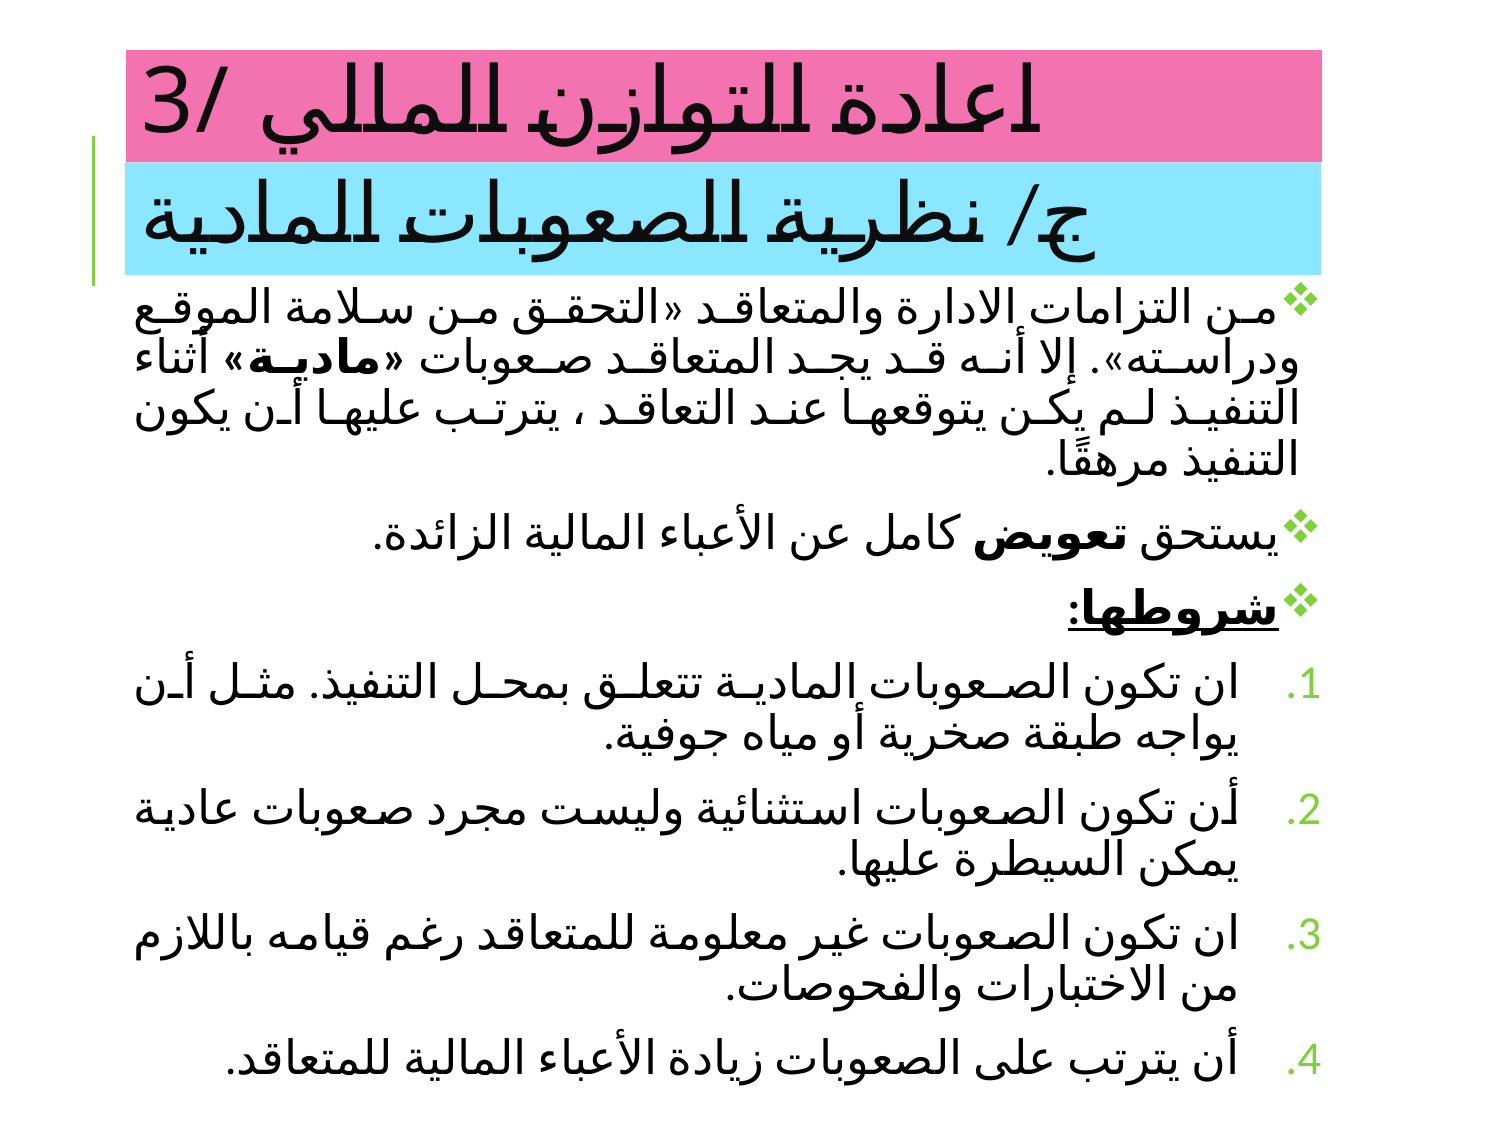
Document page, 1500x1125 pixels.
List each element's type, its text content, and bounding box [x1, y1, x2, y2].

list من التزامات الادارة والمتعاقد «التحقق من سلامة الموقع ودراسته». إلا أنه قد يجد المتعاقد صعوبات «مادية» أثناء التنفيذ لم يكن يتوقعها عند التعاقد ، يترتب عليها أن يكون التنفيذ مرهقًا. يستحق تعويض كامل عن الأعباء المالية الزائدة. شروطها: ان تكون الصعوبات المادية تتعلق بمحل التنفيذ. مثل أن يواجه طبقة صخرية أو مياه جوفية. أن تكون الصعوبات استثنائية وليست مجرد صعوبات عادية يمكن السيطرة عليها. ان تكون الصعوبات غير معلومة للمتعاقد رغم قيامه باللازم من الاختبارات والفحوصات. أن يترتب على الصعوبات زيادة الأعباء المالية للمتعاقد. [126, 275, 1322, 1100]
text_box ج/ نظرية الصعوبات المادية [124, 162, 1321, 275]
title 3/ اعادة التوازن المالي [126, 50, 1322, 163]
